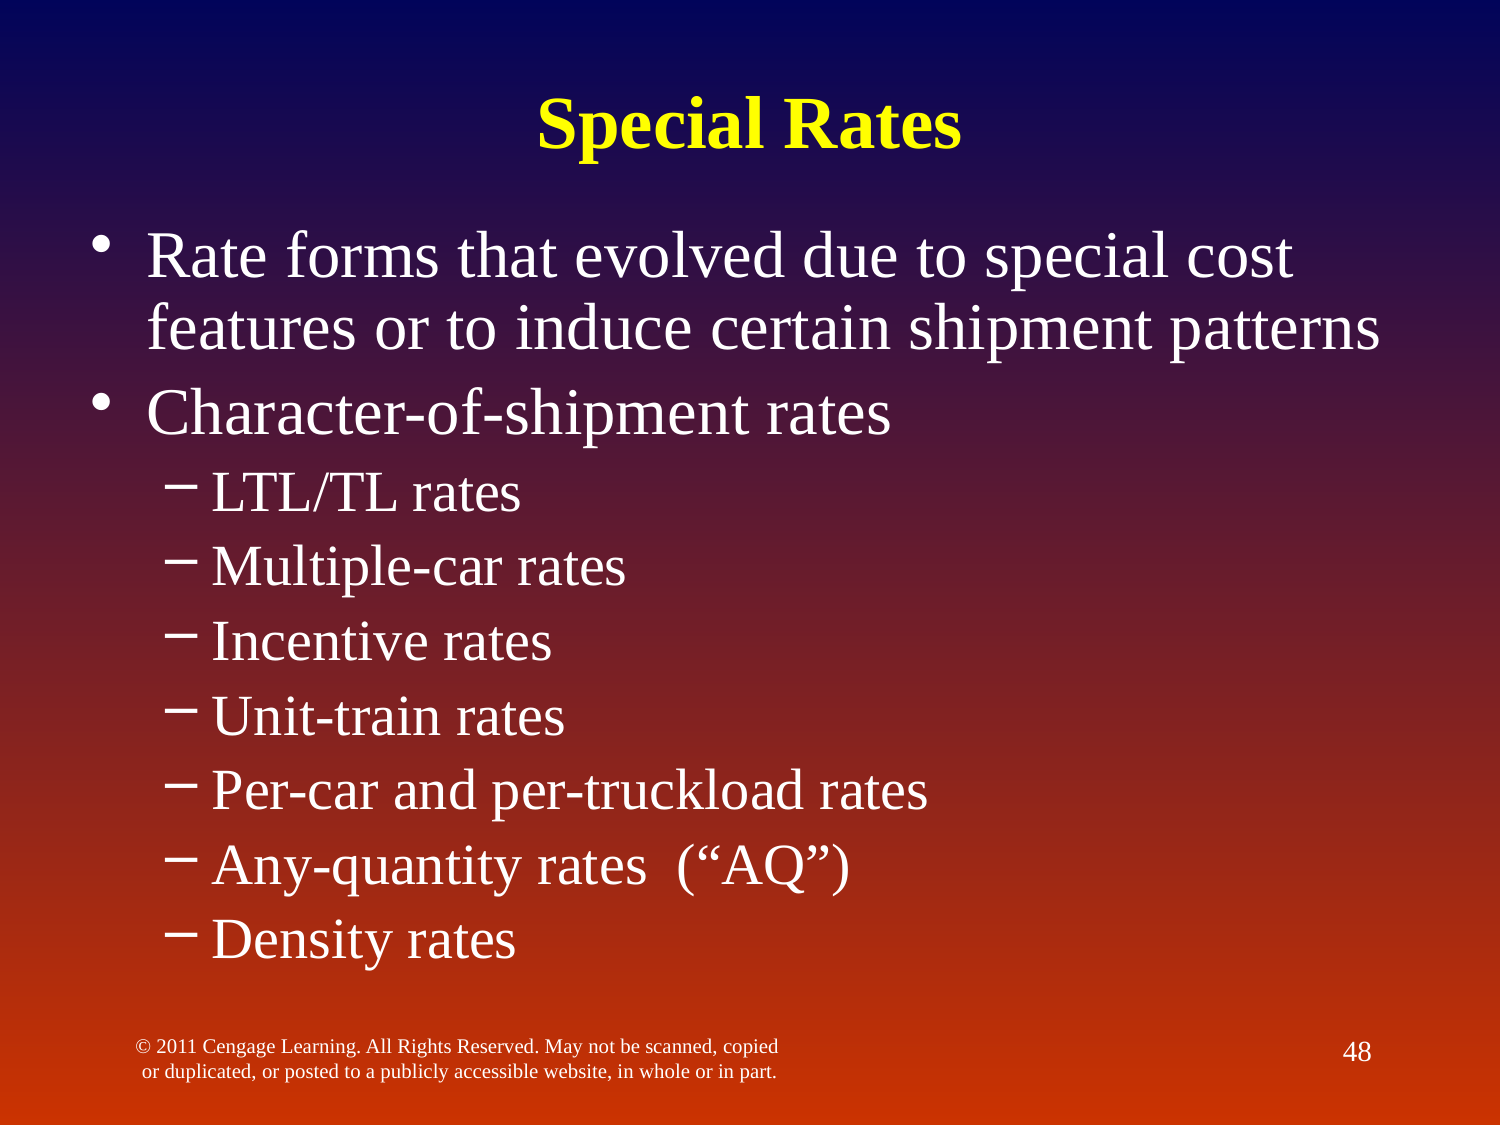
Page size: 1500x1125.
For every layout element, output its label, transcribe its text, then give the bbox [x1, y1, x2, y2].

footer © 2011 Cengage Learning. All Rights Reserved. May not be scanned, copied or duplicated, or posted to a publicly accessible website, in whole or in part. [112, 1024, 813, 1101]
title Special Rates [112, 37, 1388, 201]
slide_number 48 [1074, 1024, 1388, 1101]
list Rate forms that evolved due to special cost features or to induce certain shipment patterns Character-of-shipment rates LTL/TL rates Multiple-car rates Incentive rates Unit-train rates Per-car and per-truckload rates Any-quantity rates (“AQ”) Density rates [74, 212, 1451, 1001]
